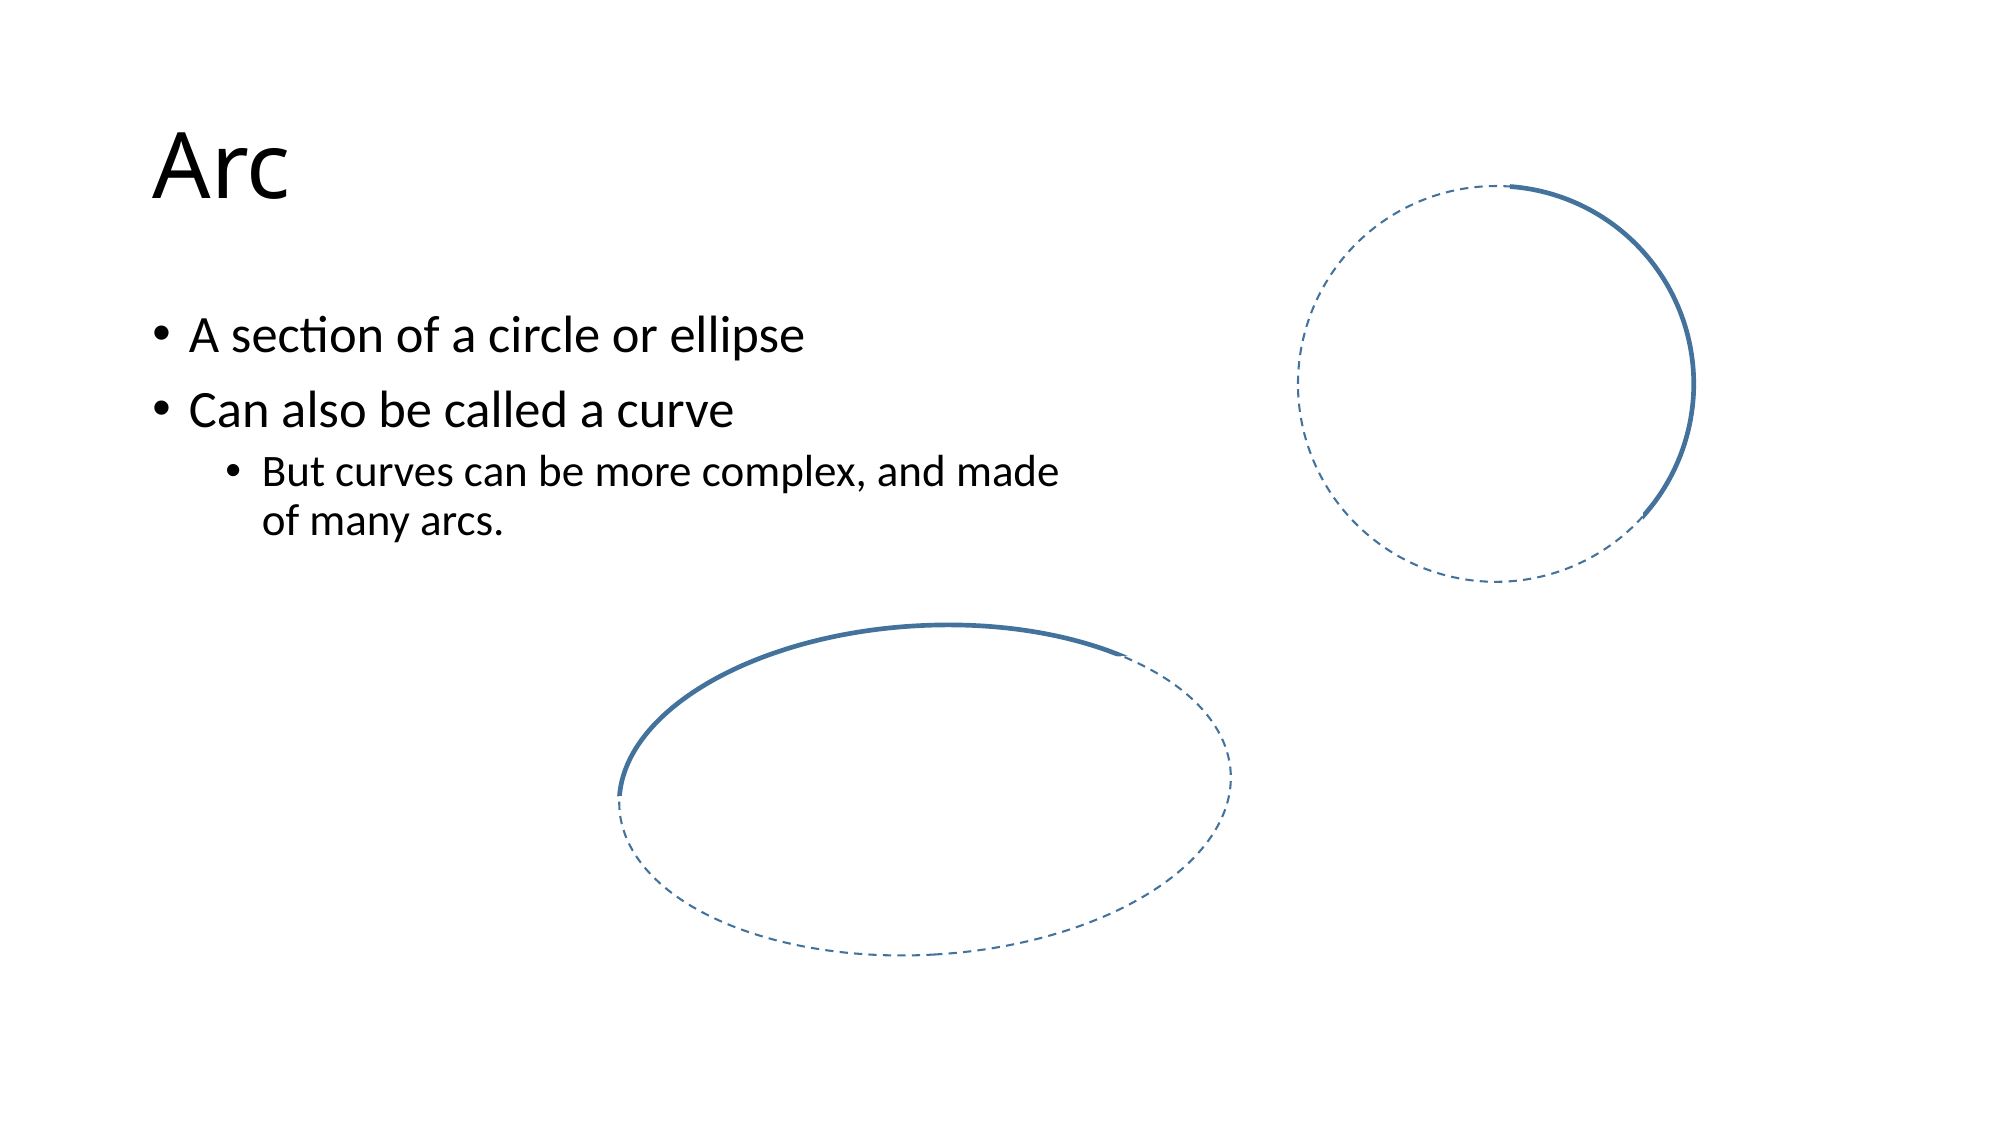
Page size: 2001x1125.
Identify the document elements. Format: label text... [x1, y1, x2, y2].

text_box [1276, 178, 1694, 629]
list A section of a circle or ellipse Can also be called a curve But curves can be more complex, and made of many arcs. [137, 299, 1108, 555]
title Arc [137, 59, 1863, 278]
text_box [782, 449, 1130, 1125]
